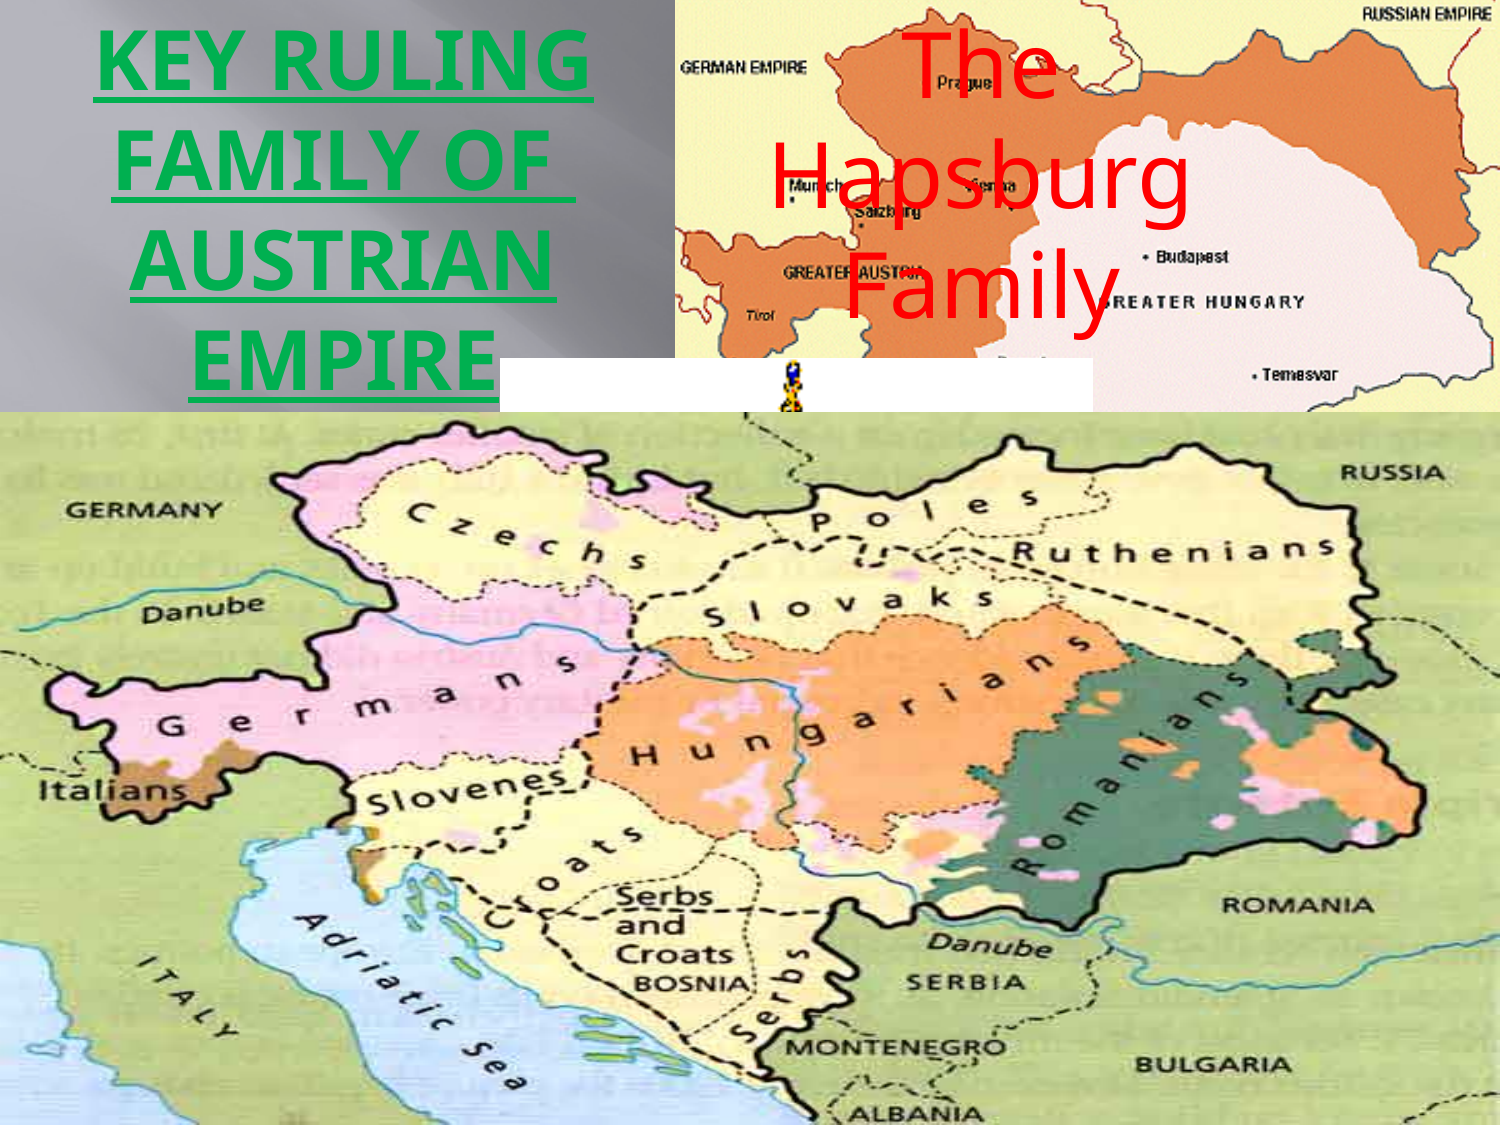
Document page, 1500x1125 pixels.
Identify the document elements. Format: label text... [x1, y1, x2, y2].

text_box KEY RULING FAMILY OF AUSTRIAN EMPIRE [0, 0, 674, 412]
picture [0, 0, 1500, 1125]
